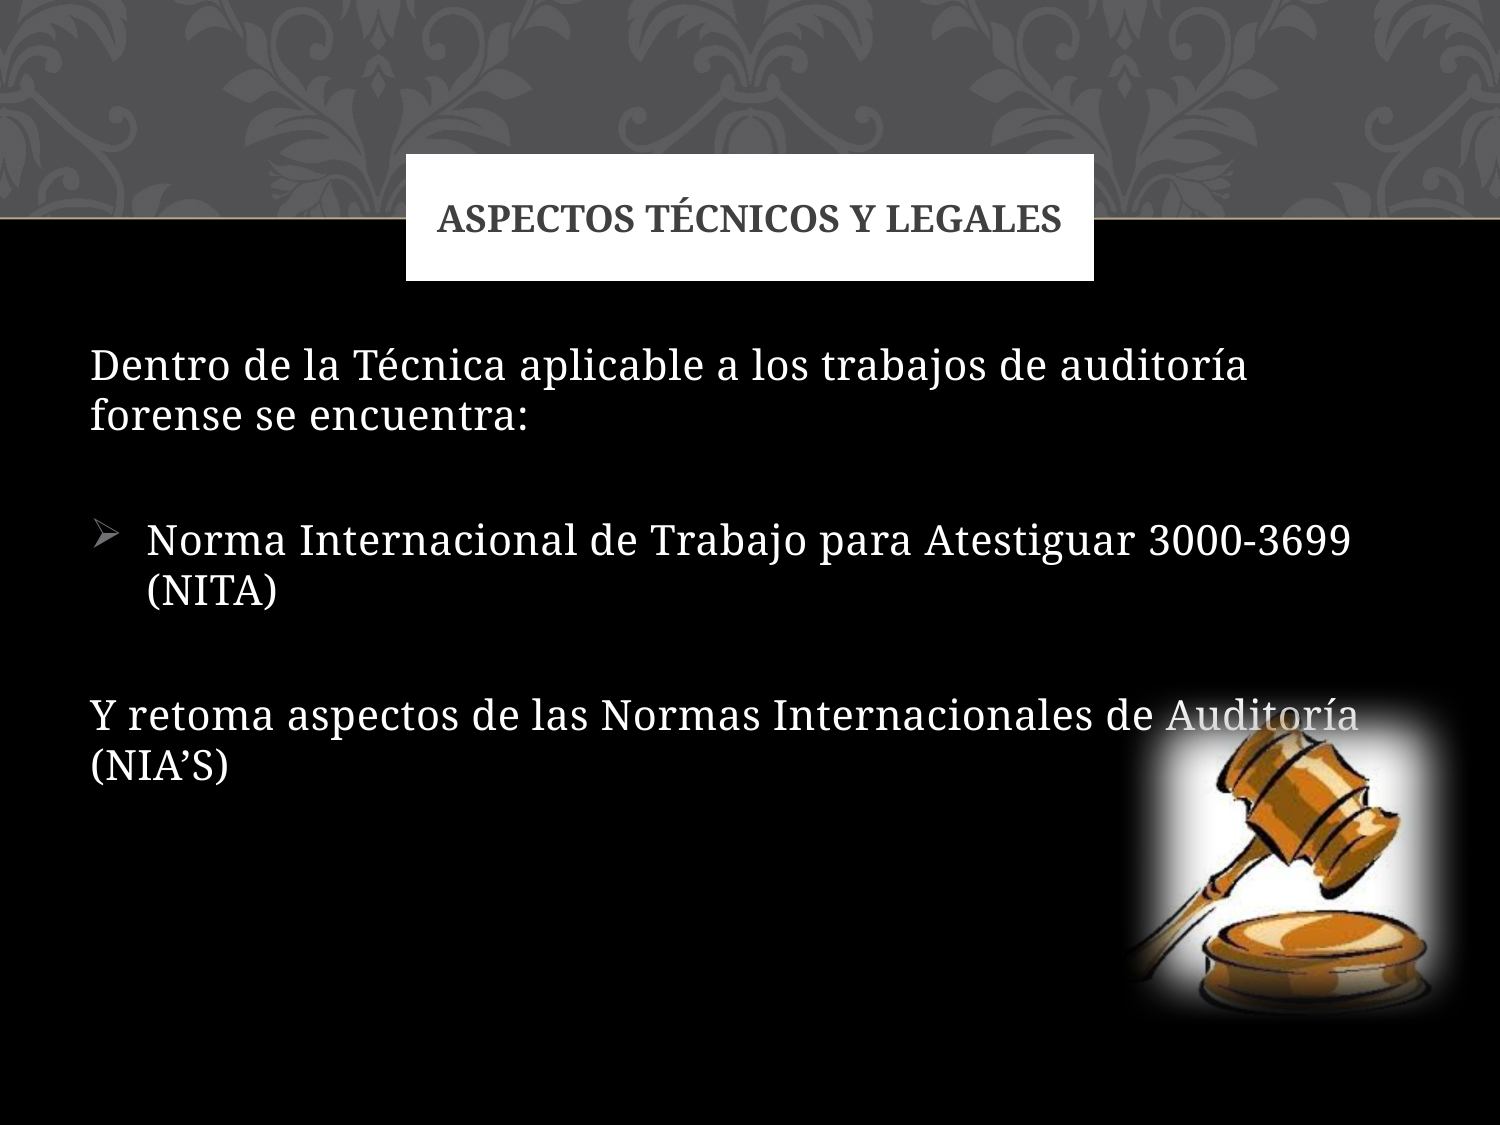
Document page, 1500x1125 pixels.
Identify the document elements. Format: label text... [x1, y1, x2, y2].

picture [1115, 680, 1473, 1028]
title ASPECTOS TÉCNICOS Y LEGALES [406, 154, 1094, 281]
list Dentro de la Técnica aplicable a los trabajos de auditoría forense se encuentra: Norma Internacional de Trabajo para Atestiguar 3000-3699 (NITA) Y retoma aspectos de las Normas Internacionales de Auditoría (NIA’S) [75, 331, 1425, 1000]
